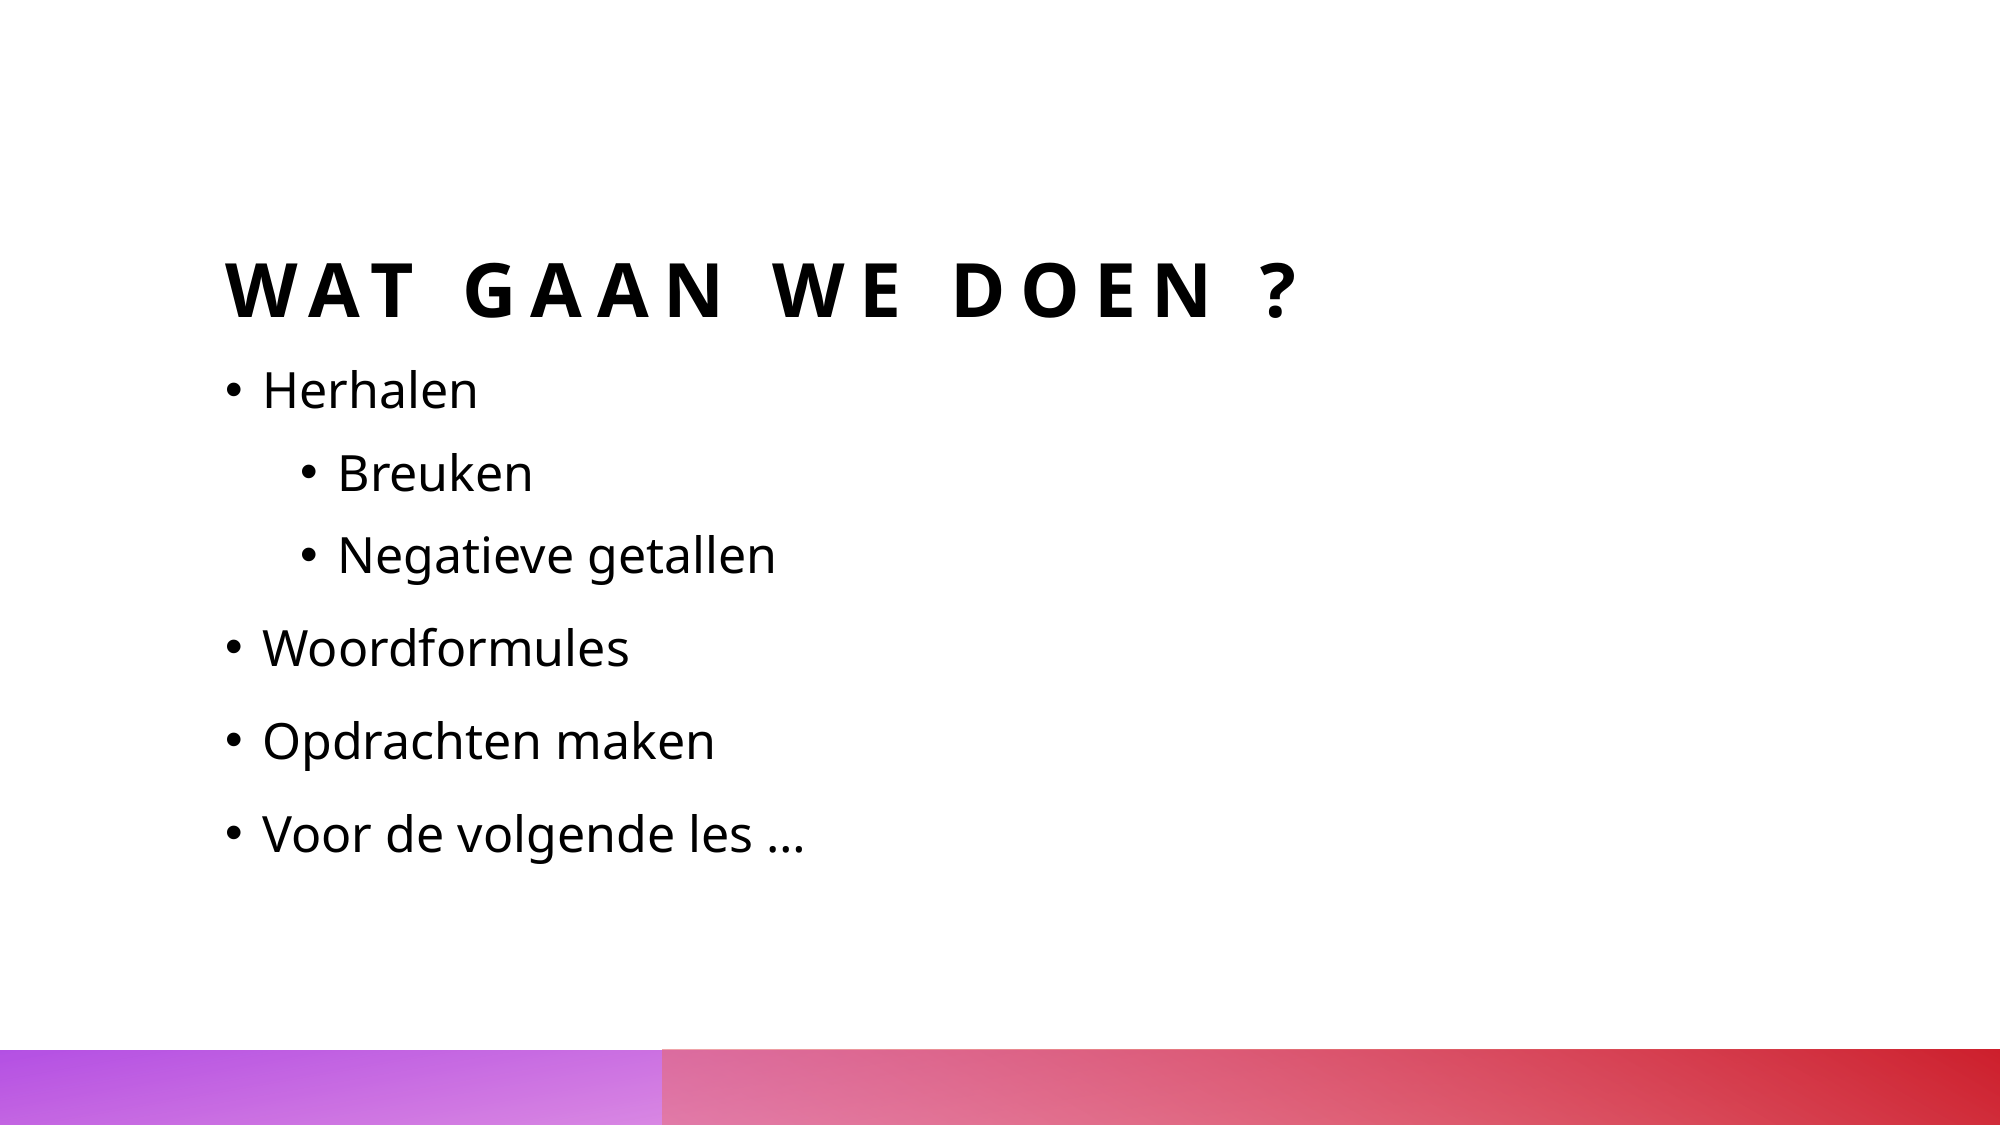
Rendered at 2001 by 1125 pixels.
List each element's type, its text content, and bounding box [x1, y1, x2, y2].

title Wat gaan we doen ? [225, 130, 1905, 333]
list Herhalen Breuken Negatieve getallen Woordformules Opdrachten maken Voor de volgende les … [225, 346, 1905, 996]
